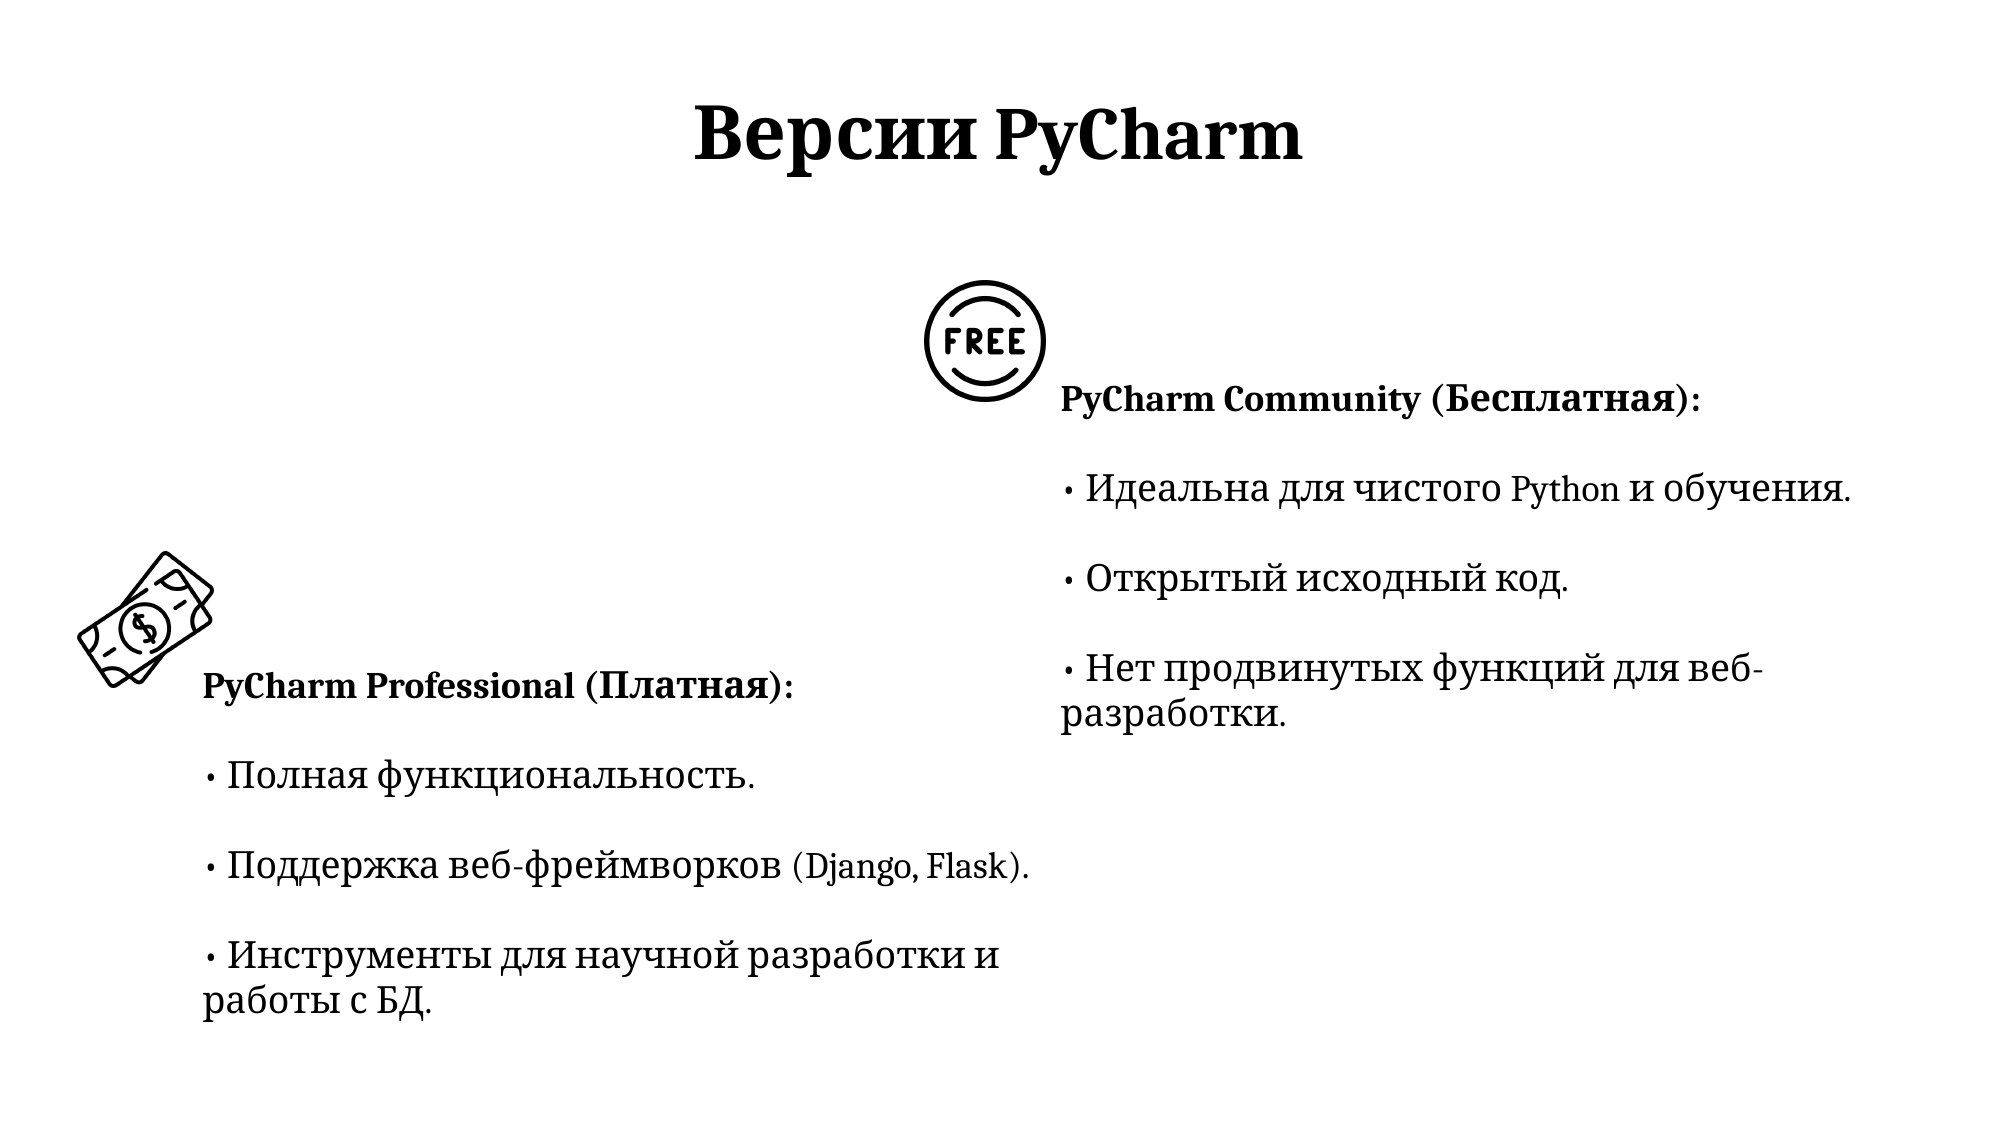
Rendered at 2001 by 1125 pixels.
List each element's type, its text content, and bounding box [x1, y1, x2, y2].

picture [77, 550, 215, 688]
picture [924, 279, 1047, 402]
title Версии PyCharm [678, 78, 1322, 193]
text_box PyCharm Community (Бесплатная): • Идеальна для чистого Python и обучения. • Открытый исходный код. • Нет продвинутых функций для веб-разработки. [1045, 366, 1925, 742]
text_box PyCharm Professional (Платная): • Полная функциональность. • Поддержка веб-фреймворков (Django, Flask). • Инструменты для научной разработки и работы с БД. [187, 654, 1161, 1029]
